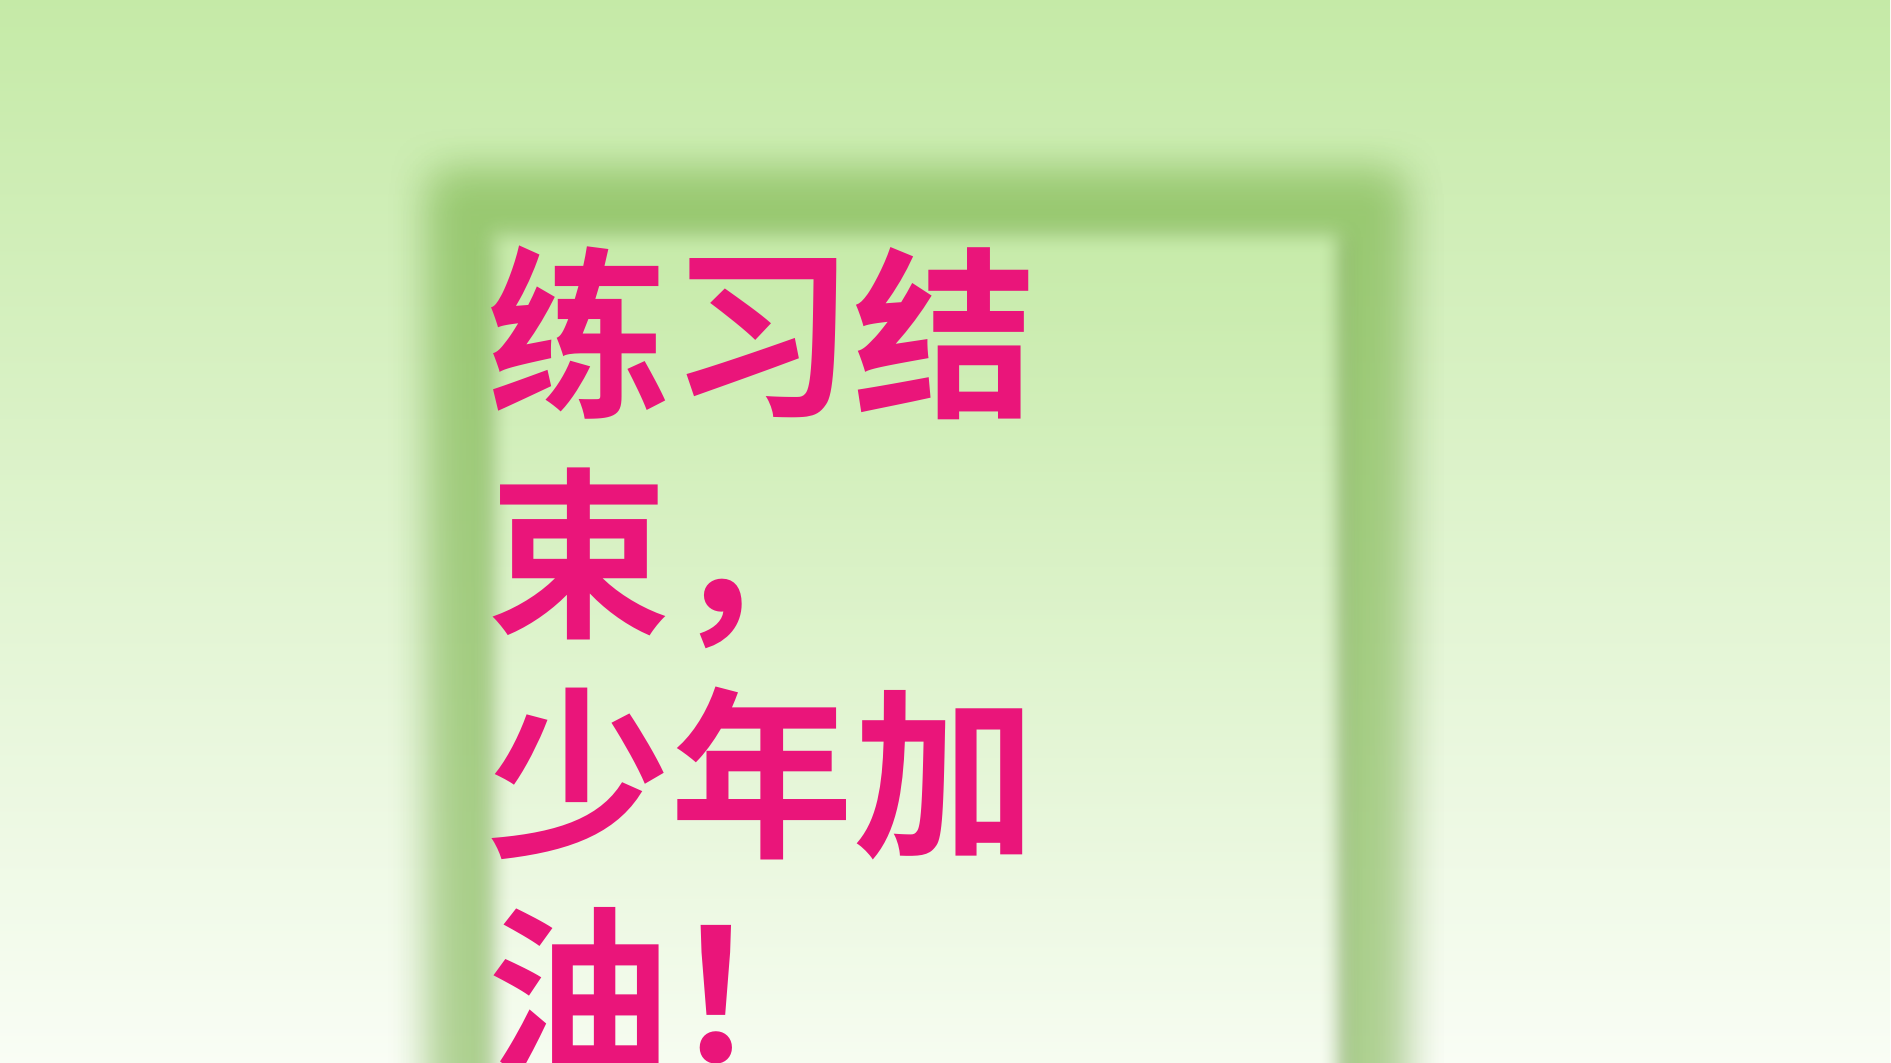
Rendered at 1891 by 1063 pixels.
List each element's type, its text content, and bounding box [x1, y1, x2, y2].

text_box 练习结束， 少年加油！ [507, 247, 1325, 1063]
